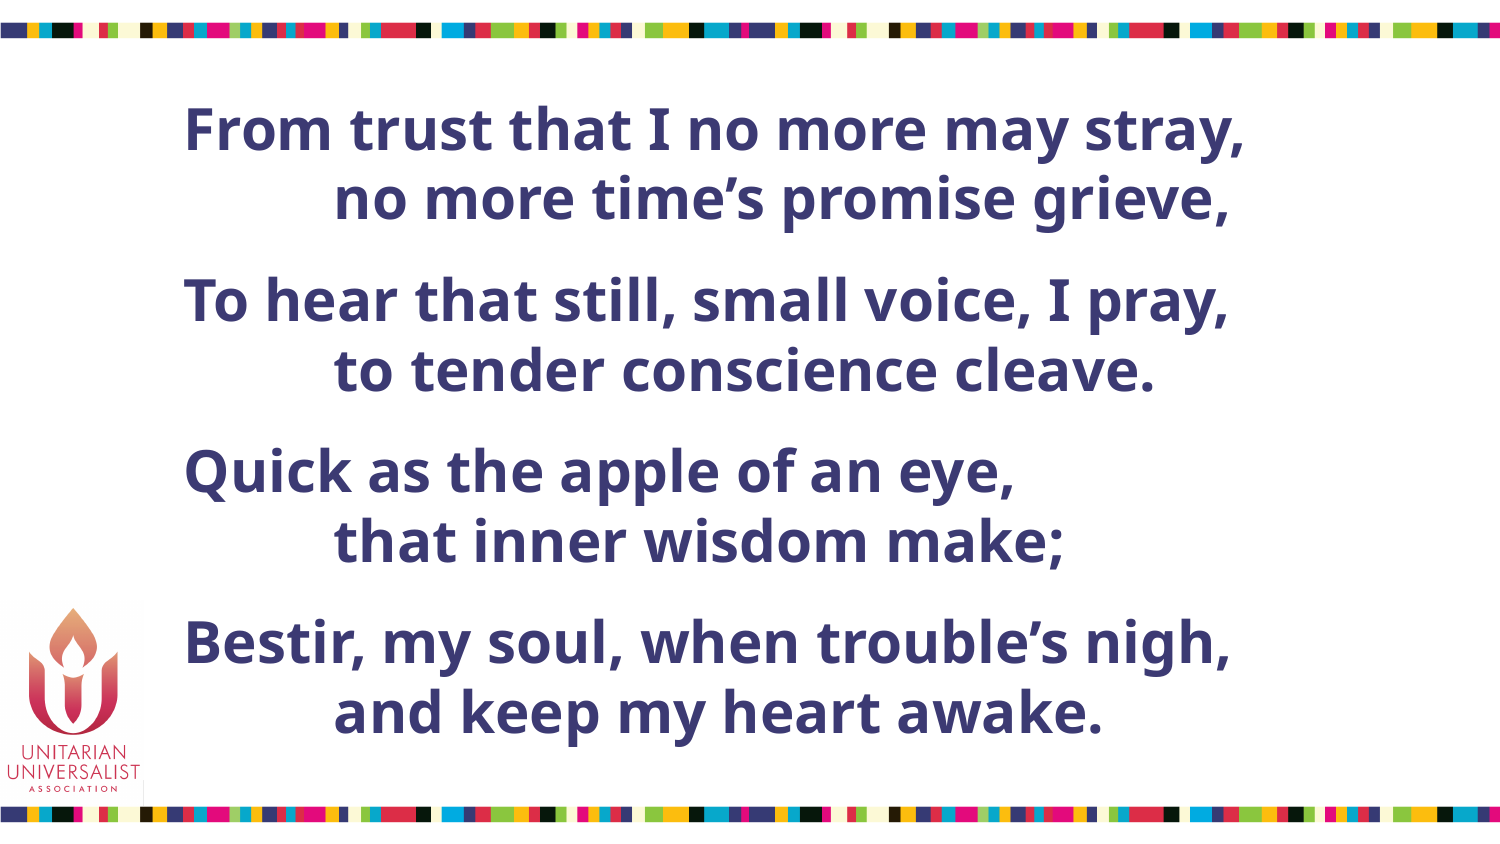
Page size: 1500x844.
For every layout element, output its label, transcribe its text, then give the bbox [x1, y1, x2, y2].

picture [0, 600, 1500, 824]
text_box From trust that I no more may stray, no more time’s promise grieve, To hear that still, small voice, I pray, to tender conscience cleave. Quick as the apple of an eye, that inner wisdom make; Bestir, my soul, when trouble’s nigh, and keep my heart awake. [168, 76, 1421, 761]
picture [0, 22, 1500, 40]
